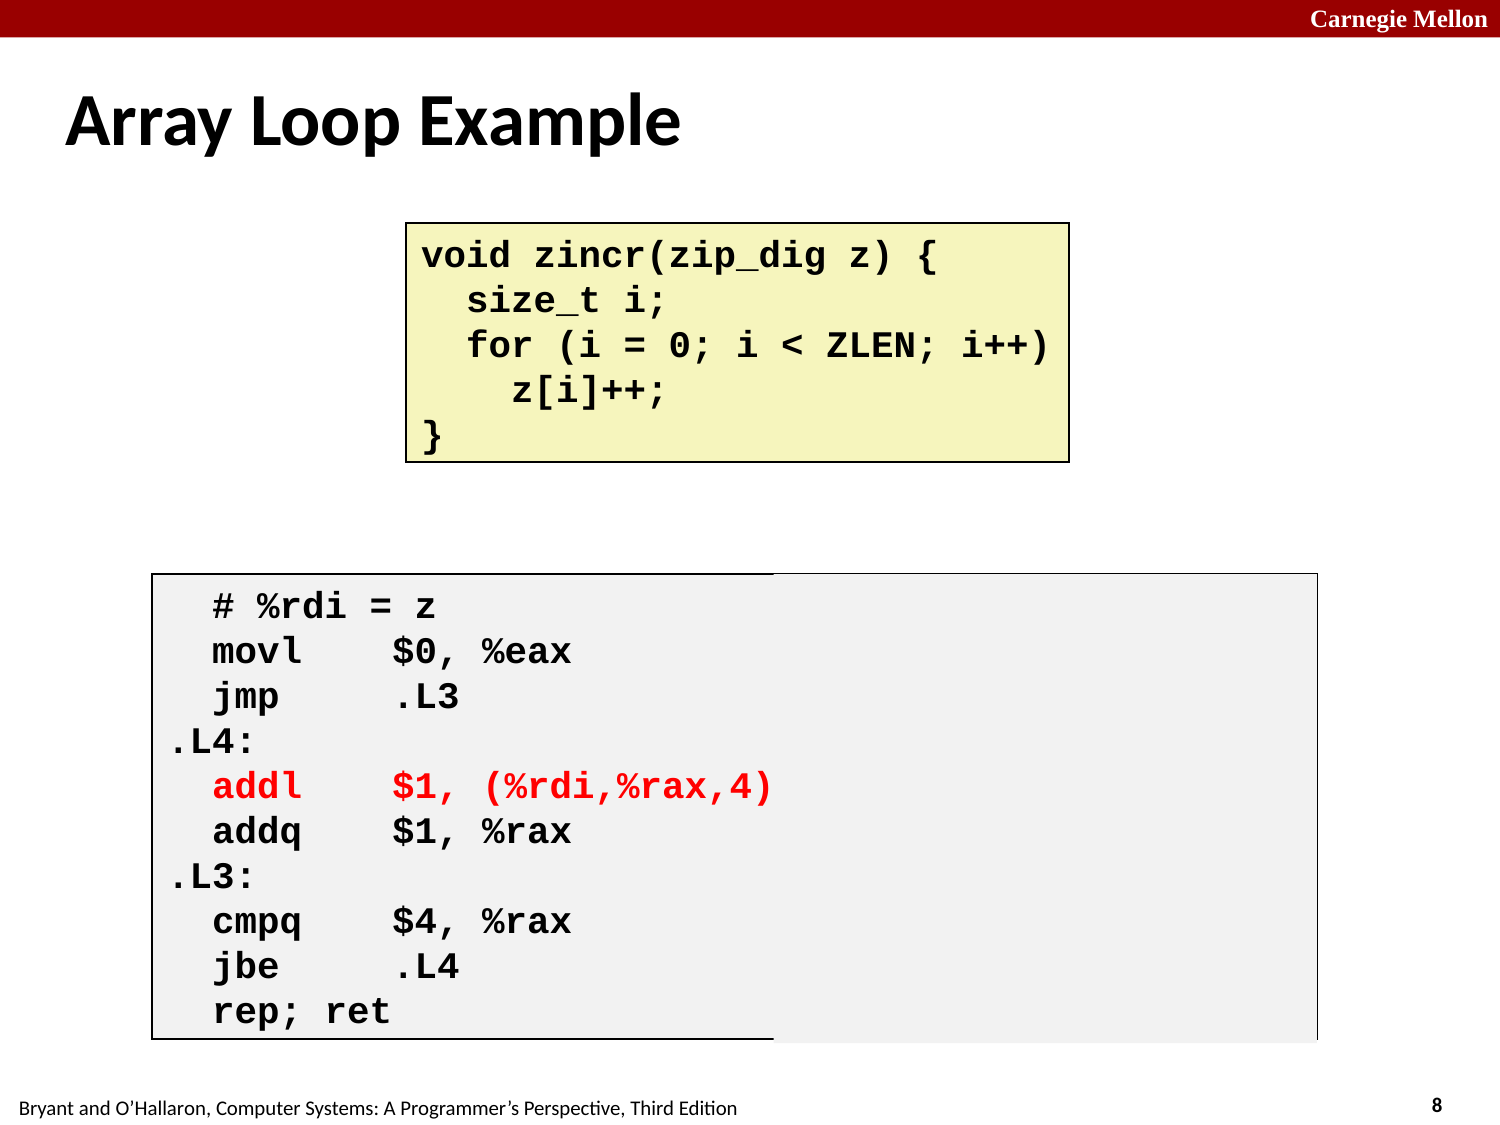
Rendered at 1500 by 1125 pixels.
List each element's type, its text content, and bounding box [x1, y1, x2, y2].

text_box [773, 574, 1317, 1044]
title Array Loop Example [49, 68, 1426, 163]
text_box # %rdi = z movl $0, %eax # i = 0 jmp .L3 # goto middle .L4: # loop: addl $1, (%rdi,%rax,4) # z[i]++ addq $1, %rax # i++ .L3: # middle cmpq $4, %rax # i:4 jbe .L4 # if <=, goto loop rep; ret [152, 574, 773, 1039]
text_box void zincr(zip_dig z) { size_t i; for (i = 0; i < ZLEN; i++) z[i]++; } [406, 222, 1069, 463]
